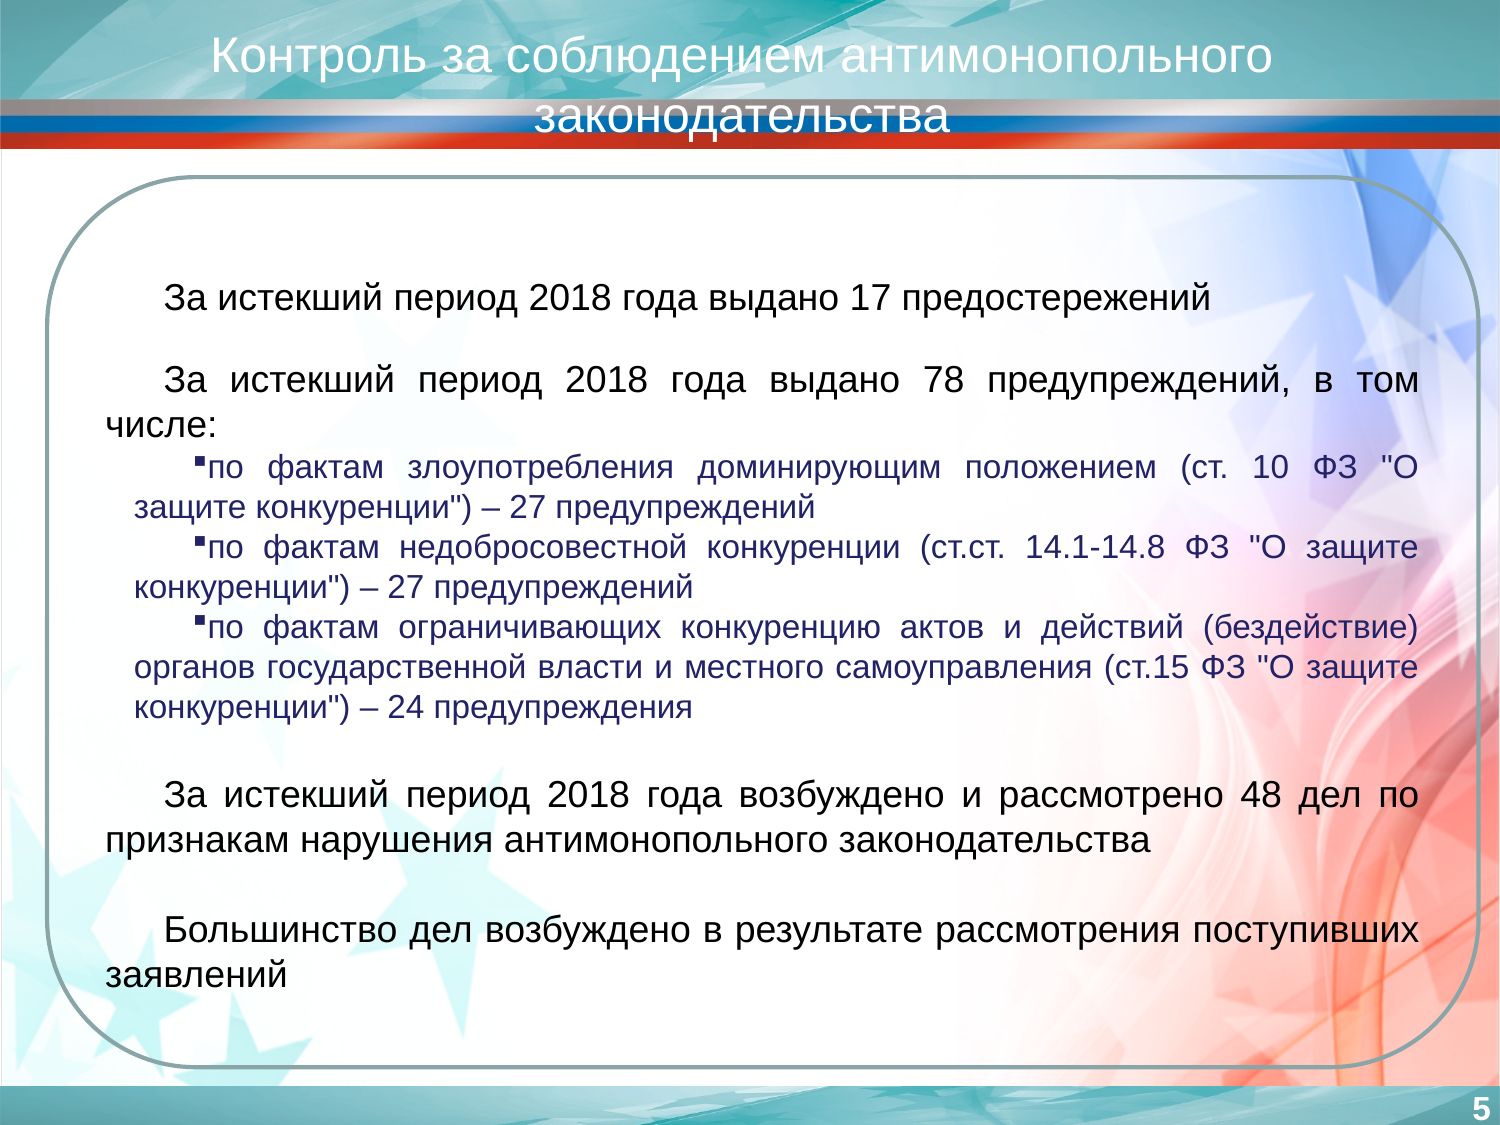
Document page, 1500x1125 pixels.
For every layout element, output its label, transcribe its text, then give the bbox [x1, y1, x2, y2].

title Контроль за соблюдением антимонопольного законодательства [49, 18, 1435, 146]
picture [0, 0, 1500, 1125]
text_box За истекший период 2018 года выдано 17 предостережений За истекший период 2018 года выдано 78 предупреждений, в том числе: по фактам злоупотребления доминирующим положением (ст. 10 ФЗ "О защите конкуренции") – 27 предупреждений по фактам недобросовестной конкуренции (ст.ст. 14.1-14.8 ФЗ "О защите конкуренции") – 27 предупреждений по фактам ограничивающих конкуренцию актов и действий (бездействие) органов государственной власти и местного самоуправления (ст.15 ФЗ "О защите конкуренции") – 24 предупреждения За истекший период 2018 года возбуждено и рассмотрено 48 дел по признакам нарушения антимонопольного законодательства Большинство дел возбуждено в результате рассмотрения поступивших заявлений [44, 175, 1481, 1070]
slide_number 5 [1155, 1079, 1500, 1125]
